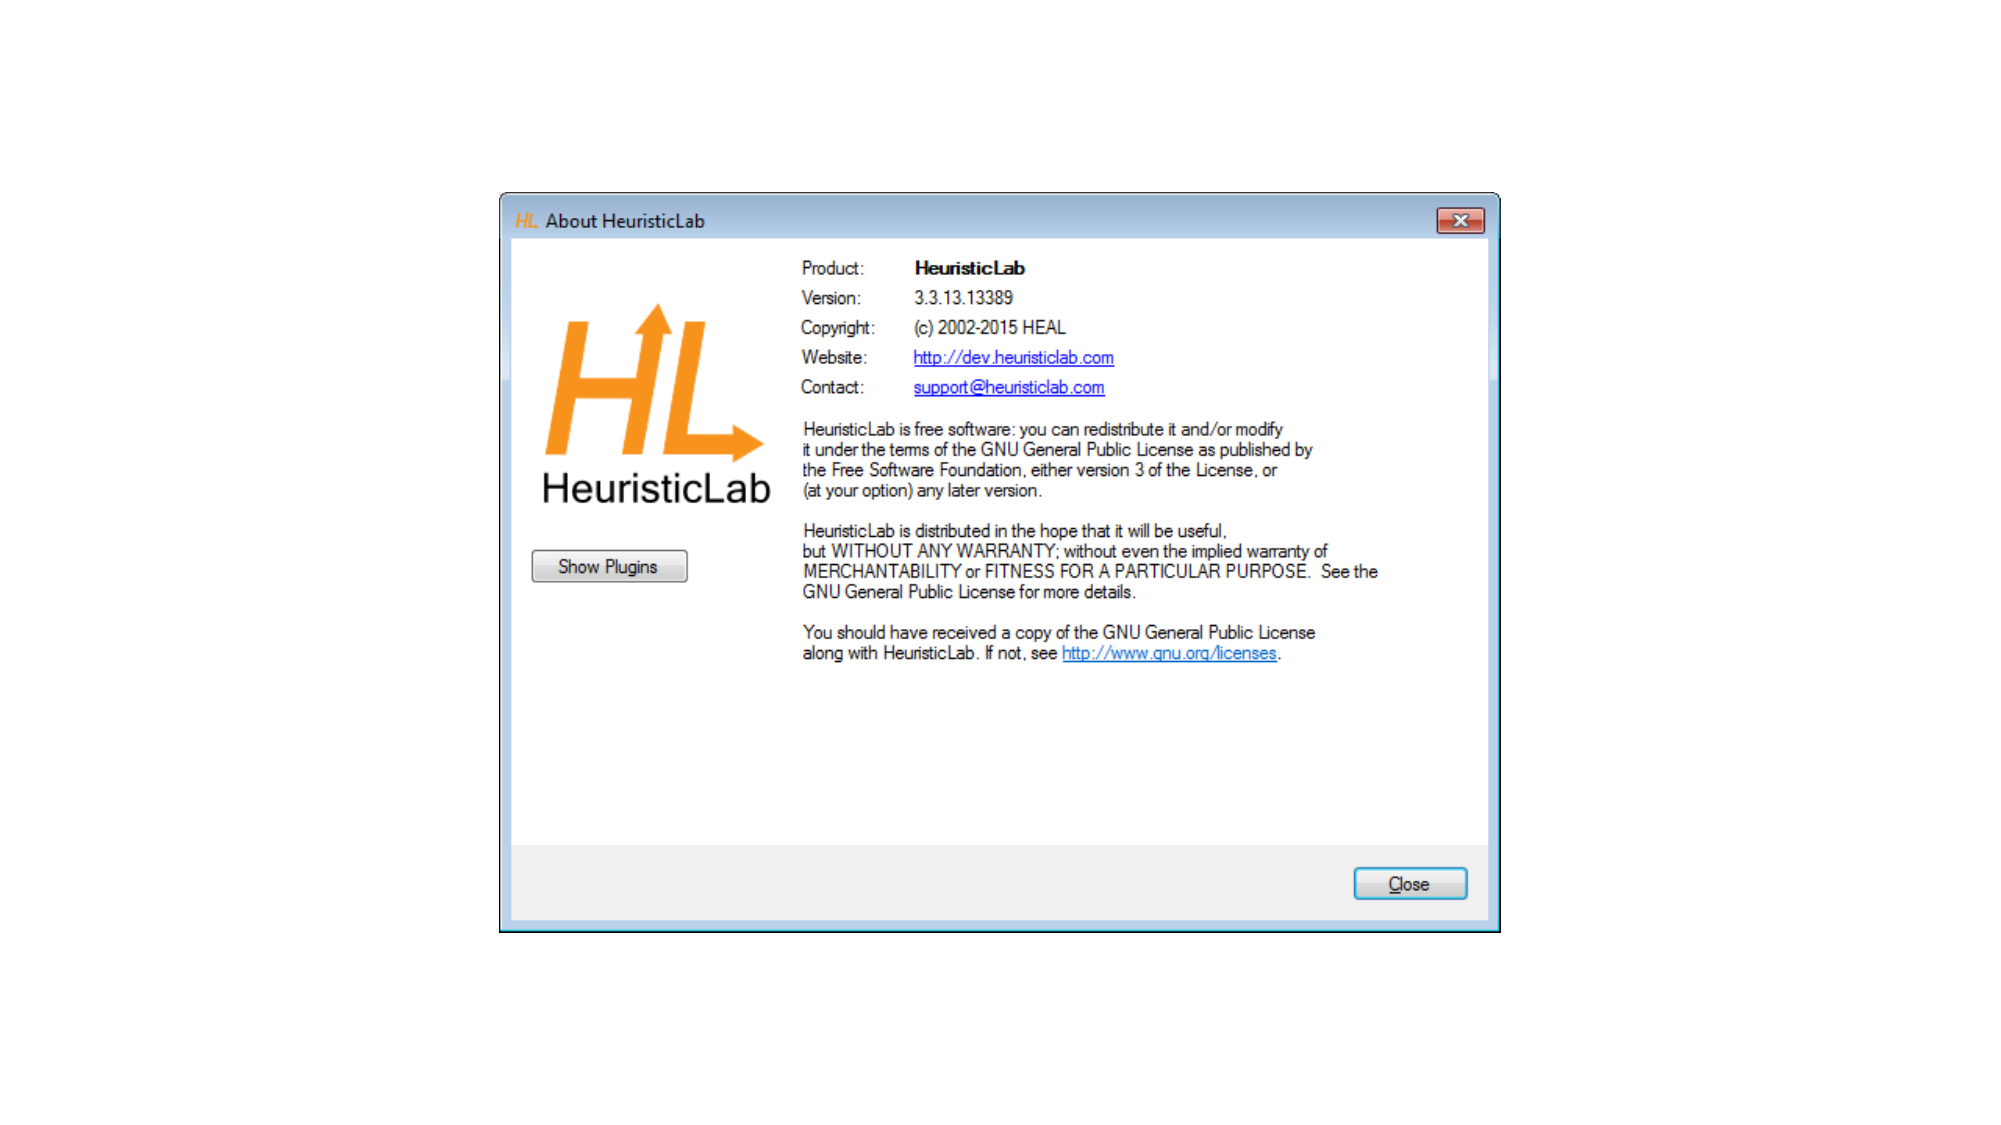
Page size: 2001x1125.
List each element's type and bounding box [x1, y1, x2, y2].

picture [499, 192, 1501, 933]
